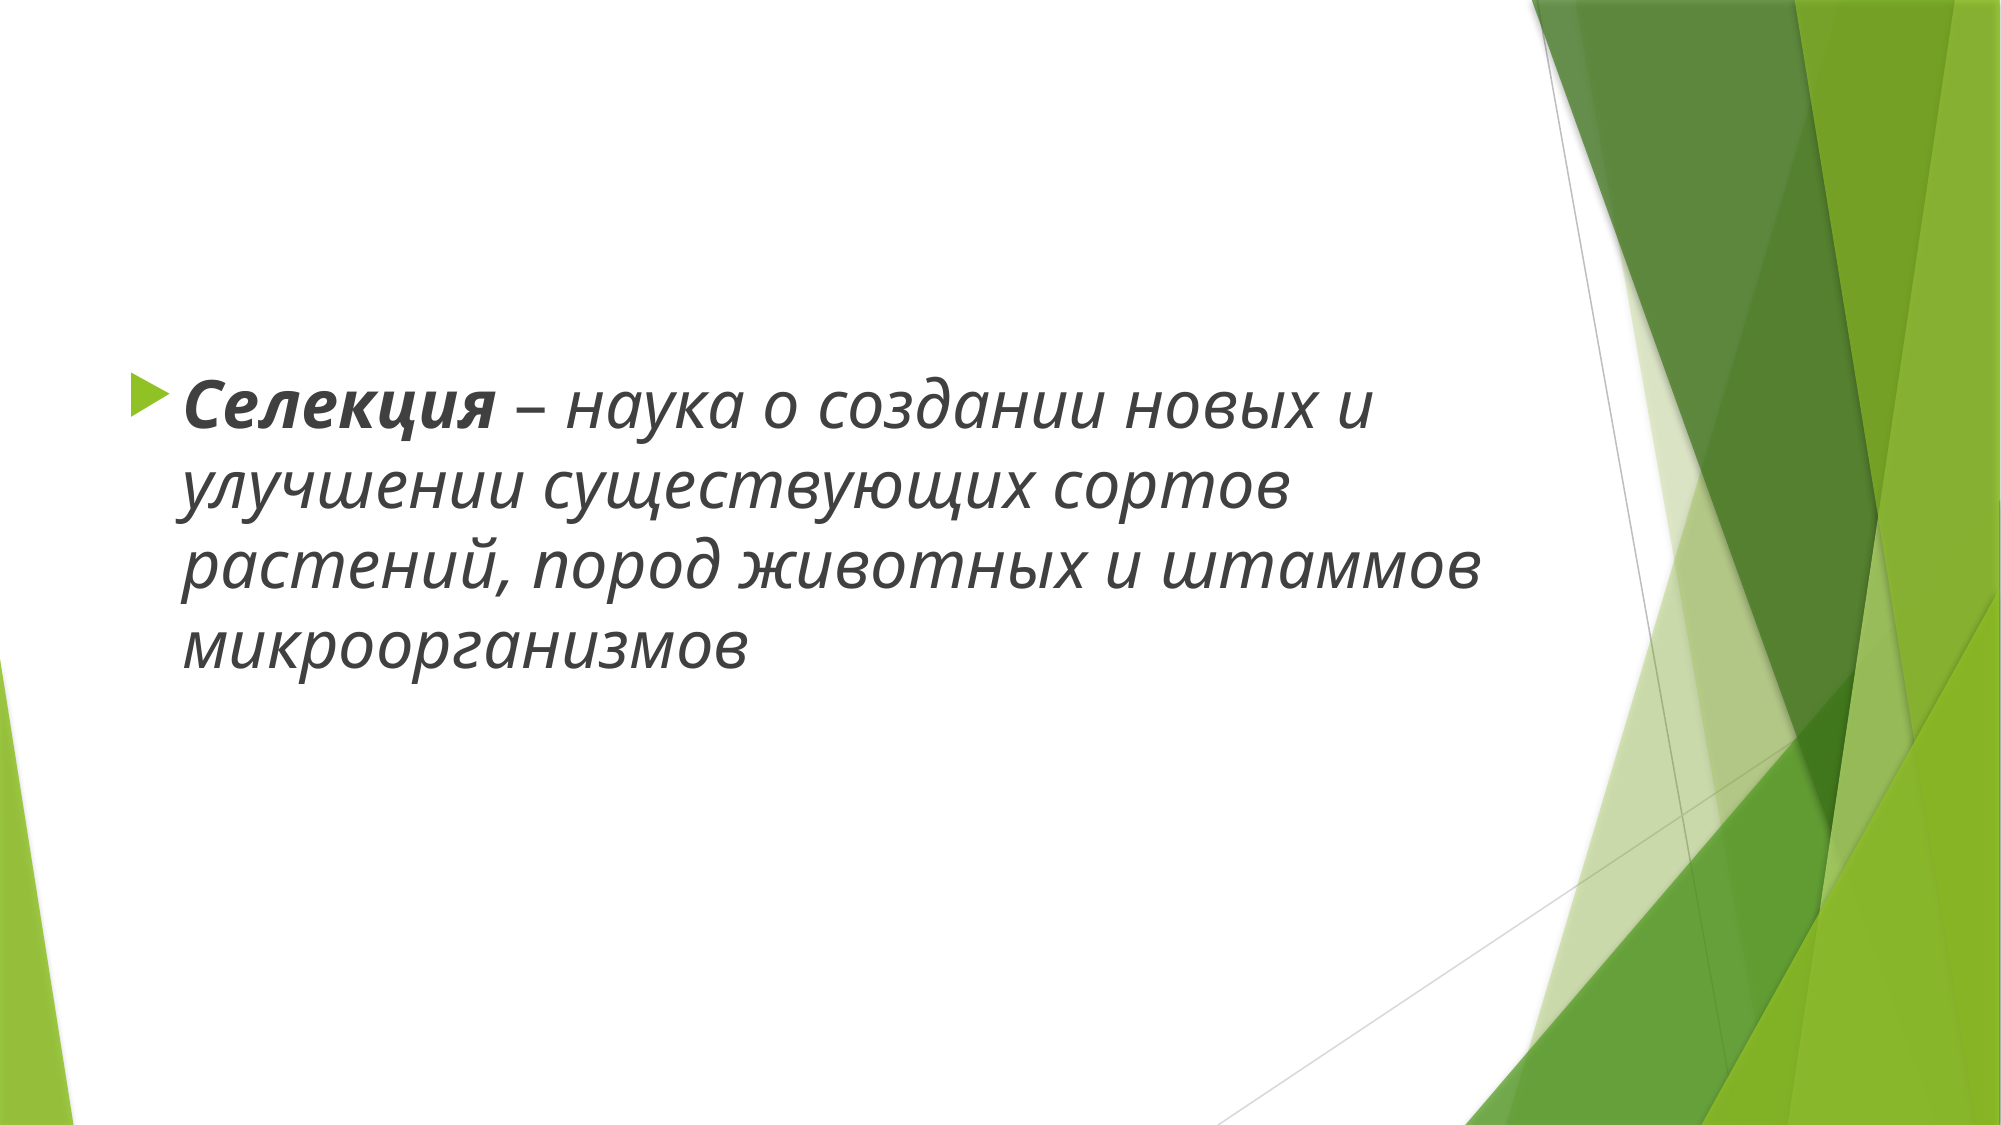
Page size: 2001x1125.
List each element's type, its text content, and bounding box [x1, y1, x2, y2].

list Селекция – наука о создании новых и улучшении существующих сортов растений, пород животных и штаммов микроорганизмов [111, 354, 1522, 992]
